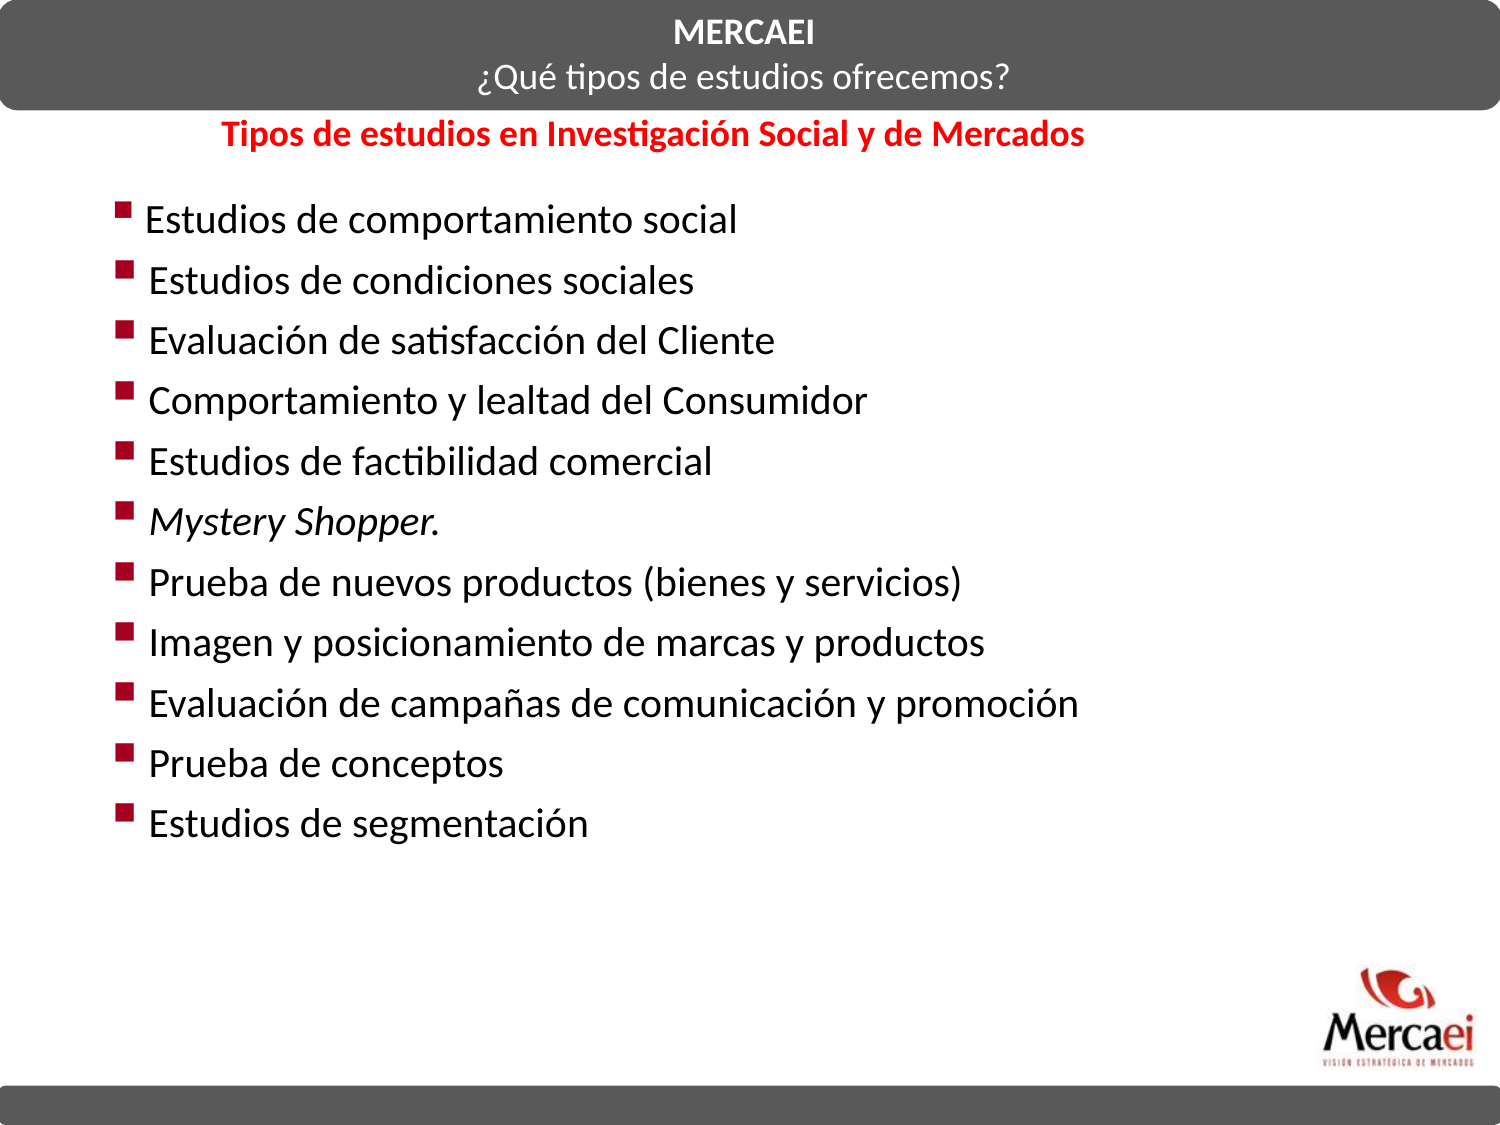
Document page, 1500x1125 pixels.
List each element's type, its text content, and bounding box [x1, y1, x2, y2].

text_box Estudios de comportamiento social Estudios de condiciones sociales Evaluación de satisfacción del Cliente Comportamiento y lealtad del Consumidor Estudios de factibilidad comercial Mystery Shopper. Prueba de nuevos productos (bienes y servicios) Imagen y posicionamiento de marcas y productos Evaluación de campañas de comunicación y promoción Prueba de conceptos Estudios de segmentación [95, 184, 1405, 854]
text_box MERCAEI ¿Qué tipos de estudios ofrecemos? [70, 0, 1418, 105]
picture [1316, 964, 1495, 1071]
text_box Tipos de estudios en Investigación Social y de Mercados [206, 105, 1211, 162]
